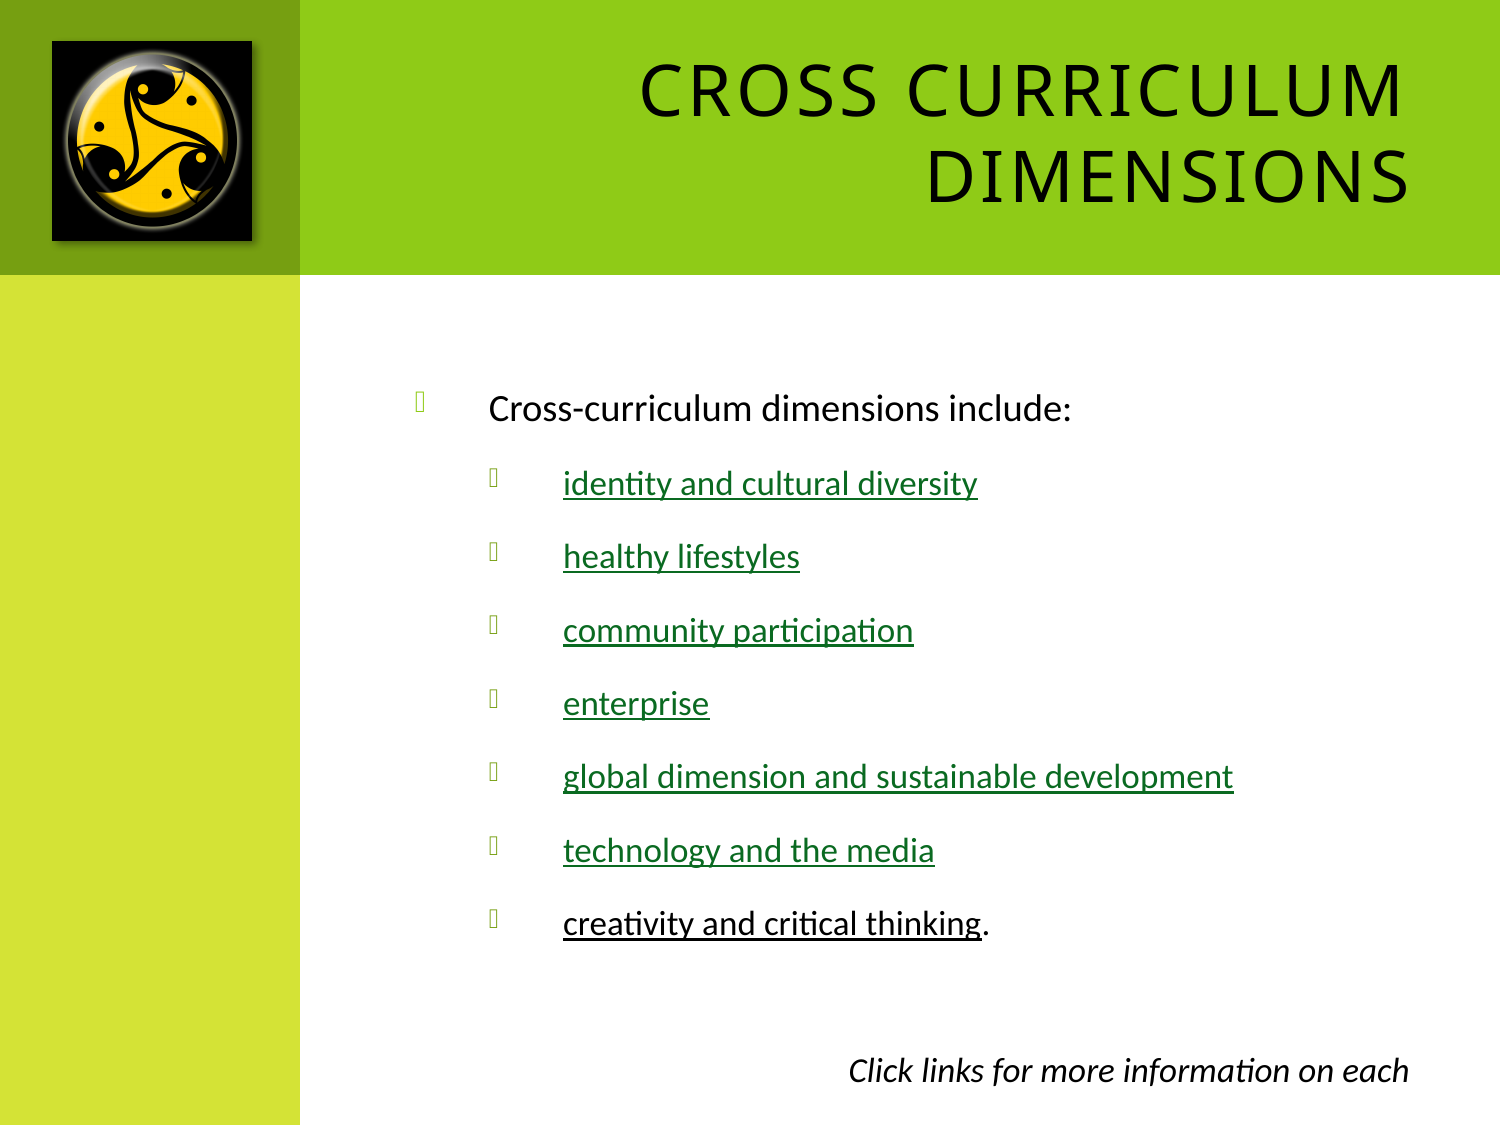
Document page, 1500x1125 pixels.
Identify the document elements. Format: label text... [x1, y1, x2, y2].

list Cross-curriculum dimensions include: identity and cultural diversity healthy lifestyles community participation enterprise global dimension and sustainable development technology and the media creativity and critical thinking. Click links for more information on each [399, 375, 1425, 1102]
title Cross Curriculum Dimensions [399, 37, 1425, 225]
picture [58, 46, 247, 235]
